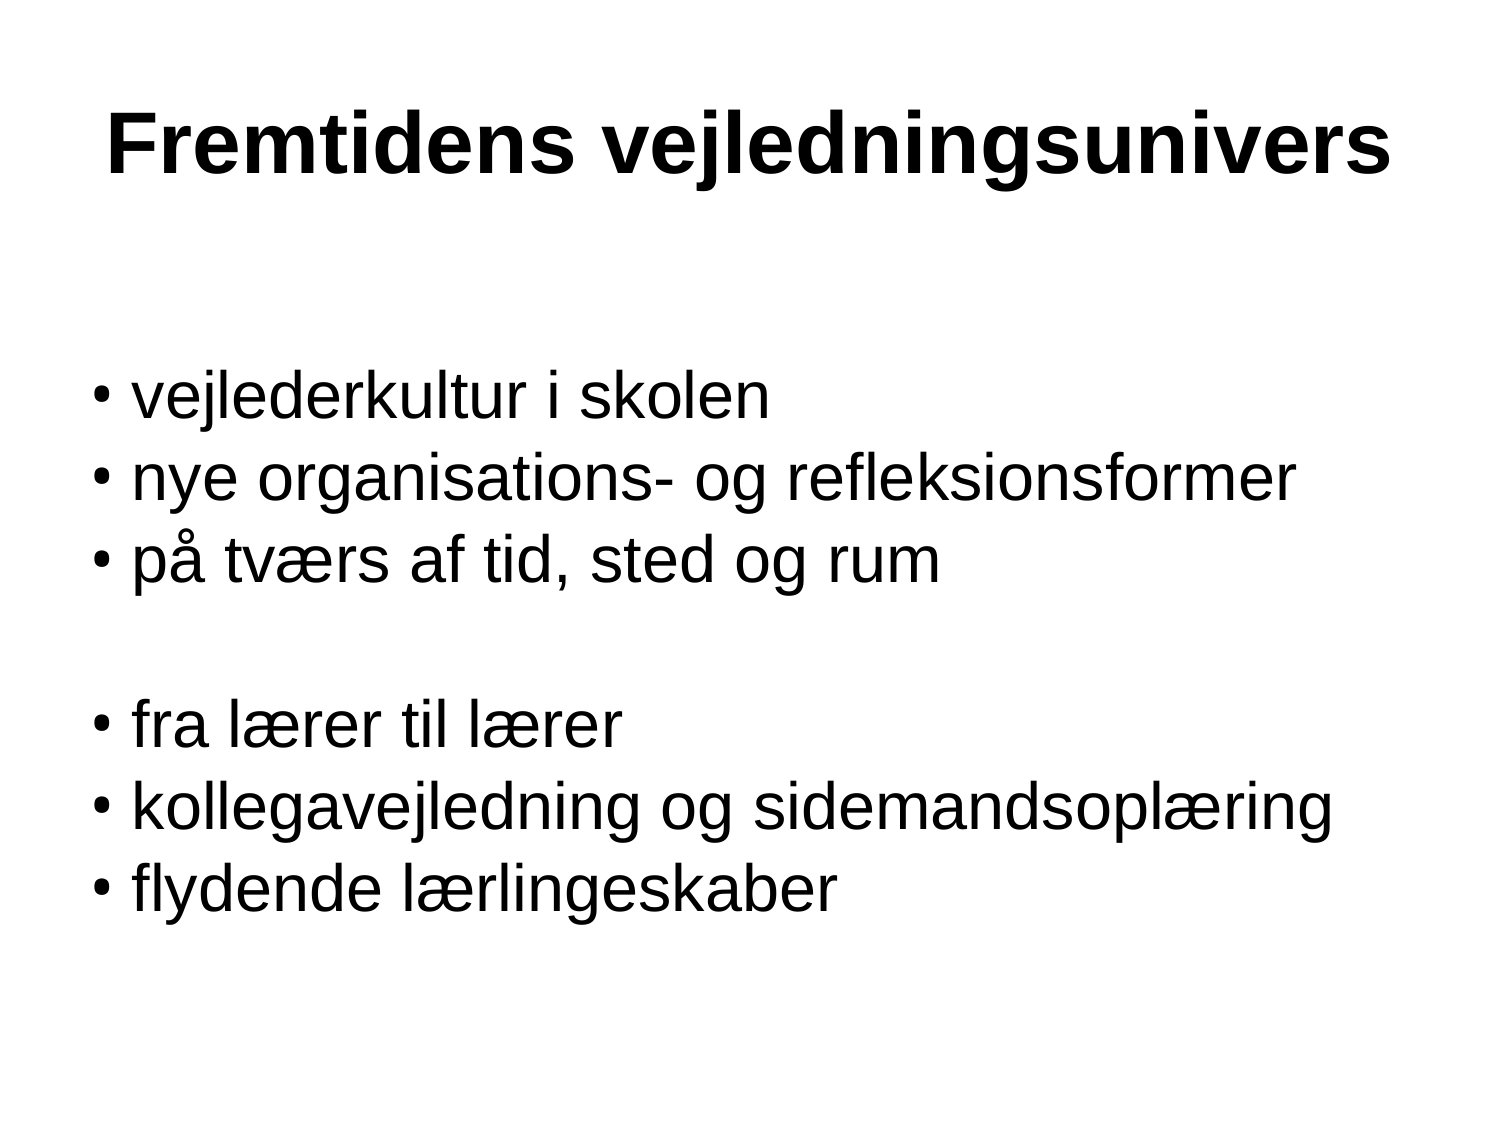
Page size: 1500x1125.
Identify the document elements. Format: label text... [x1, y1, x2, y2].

title Fremtidens vejledningsunivers [74, 45, 1425, 233]
list vejlederkultur i skolen nye organisations- og refleksionsformer på tværs af tid, sted og rum fra lærer til lærer kollegavejledning og sidemandsoplæring flydende lærlingeskaber [74, 262, 1425, 1005]
